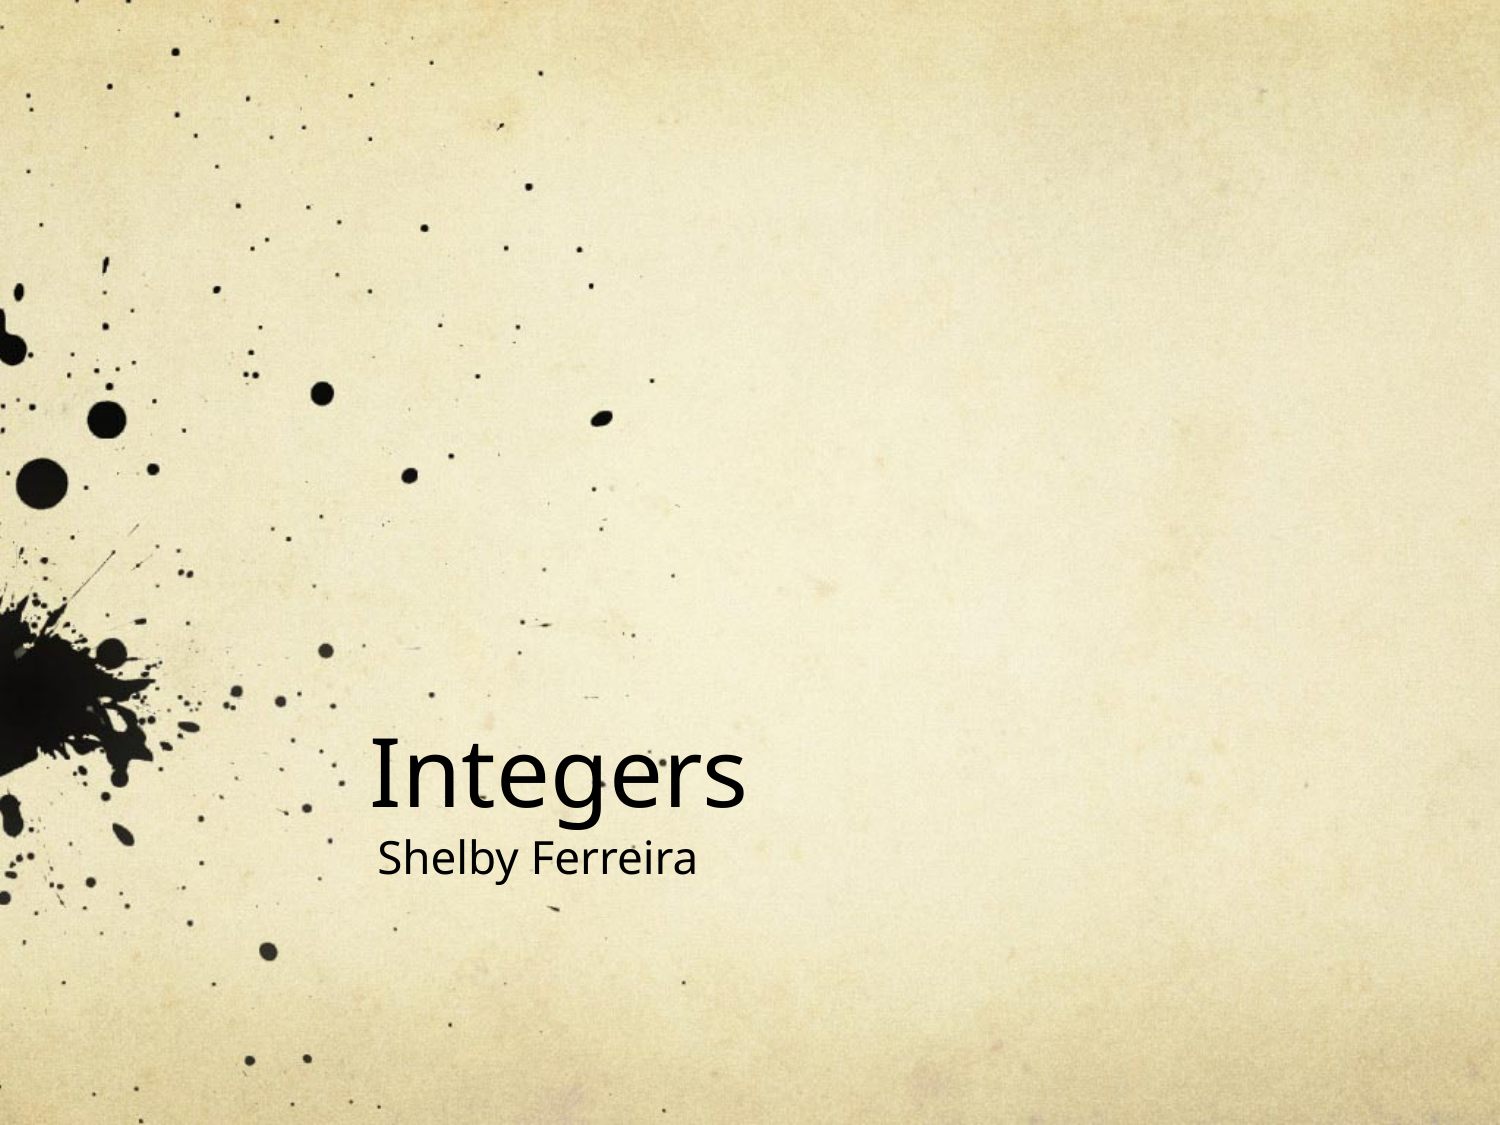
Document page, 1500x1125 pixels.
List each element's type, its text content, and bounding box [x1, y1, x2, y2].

title Integers [362, 512, 1425, 827]
picture [0, 0, 1500, 1125]
subtitle Shelby Ferreira [362, 829, 1425, 1023]
